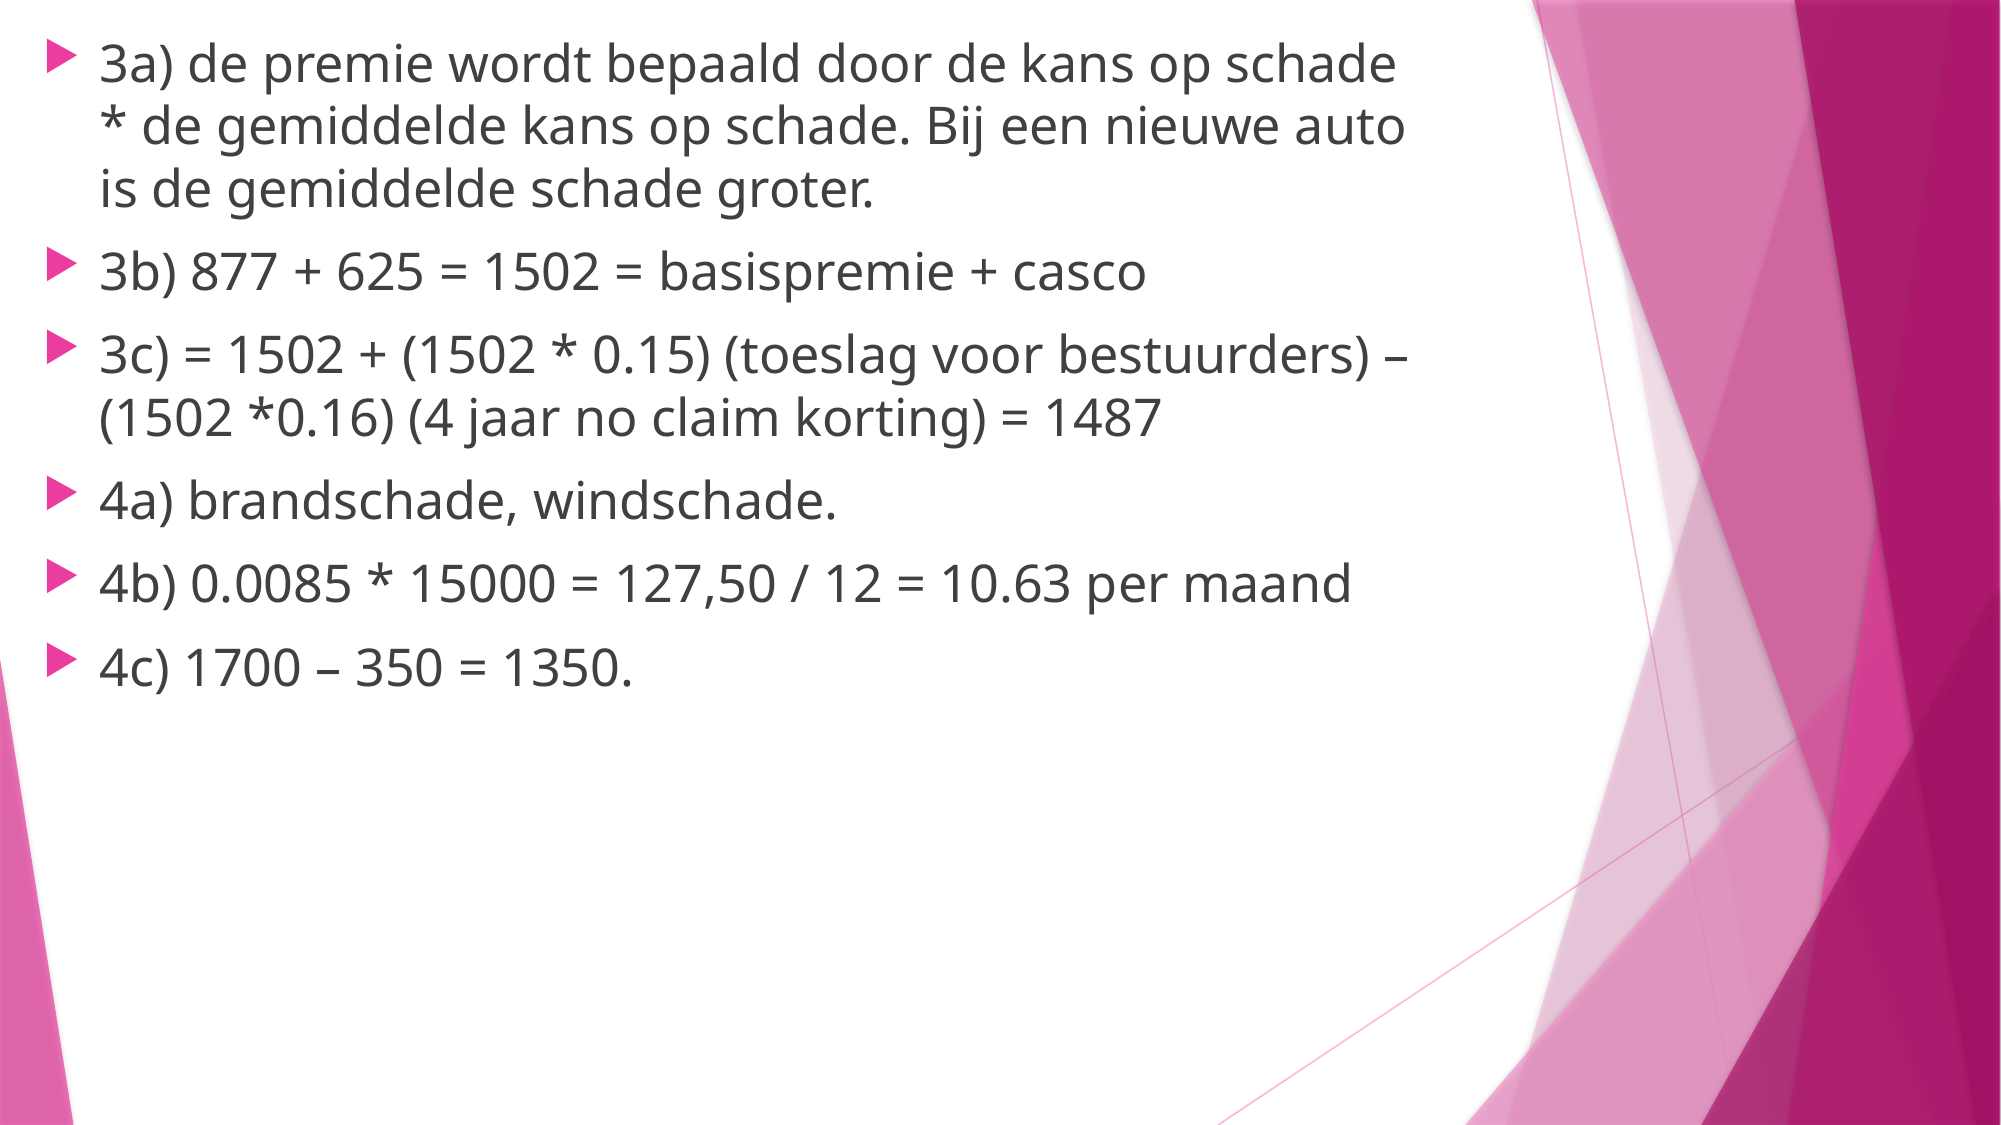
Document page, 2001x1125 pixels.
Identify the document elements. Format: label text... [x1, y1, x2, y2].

list 3a) de premie wordt bepaald door de kans op schade * de gemiddelde kans op schade. Bij een nieuwe auto is de gemiddelde schade groter. 3b) 877 + 625 = 1502 = basispremie + casco 3c) = 1502 + (1502 * 0.15) (toeslag voor bestuurders) – (1502 *0.16) (4 jaar no claim korting) = 1487 4a) brandschade, windschade. 4b) 0.0085 * 15000 = 127,50 / 12 = 10.63 per maand 4c) 1700 – 350 = 1350. [28, 22, 1439, 1084]
